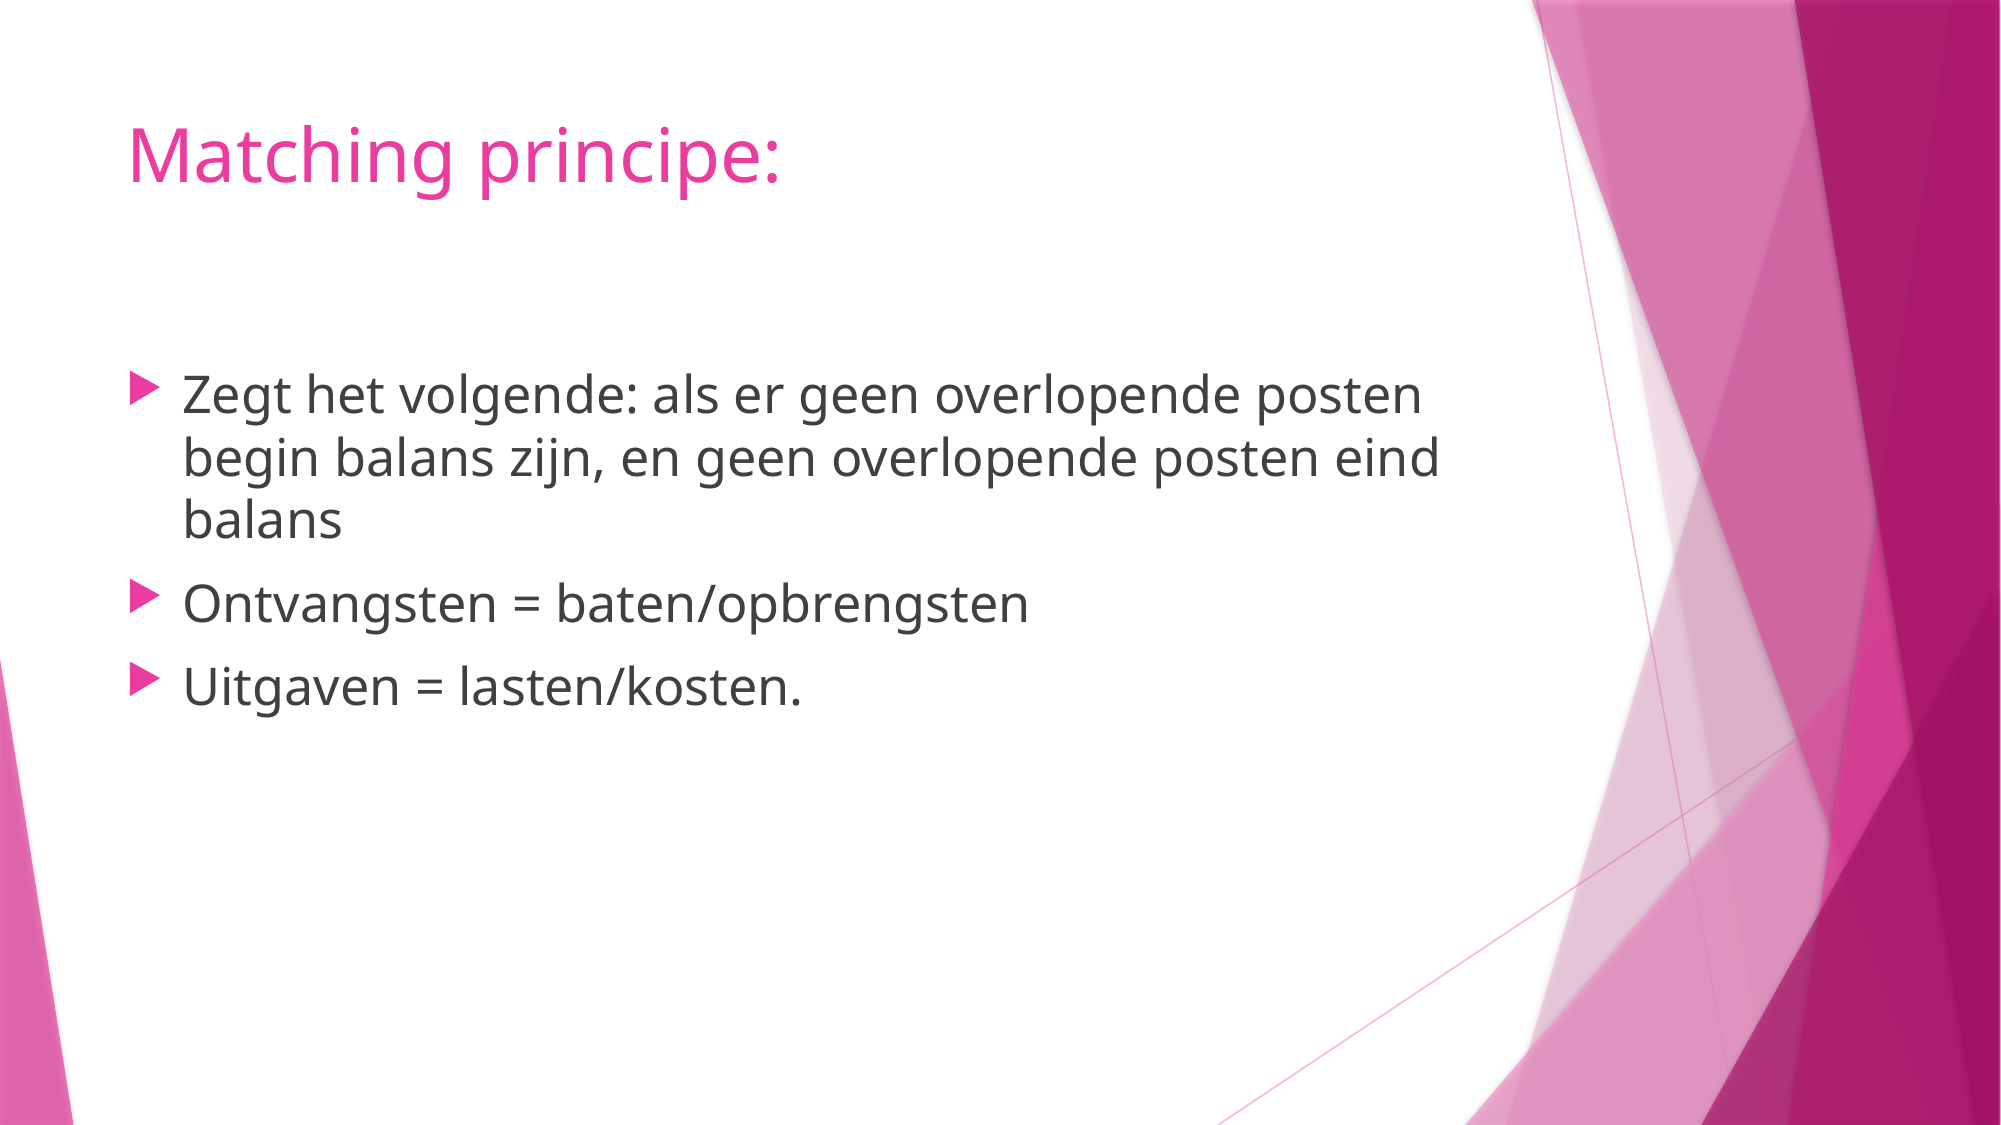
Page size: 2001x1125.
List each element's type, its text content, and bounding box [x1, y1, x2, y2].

list Zegt het volgende: als er geen overlopende posten begin balans zijn, en geen overlopende posten eind balans Ontvangsten = baten/opbrengsten Uitgaven = lasten/kosten. [111, 354, 1522, 992]
title Matching principe: [111, 99, 1522, 317]
